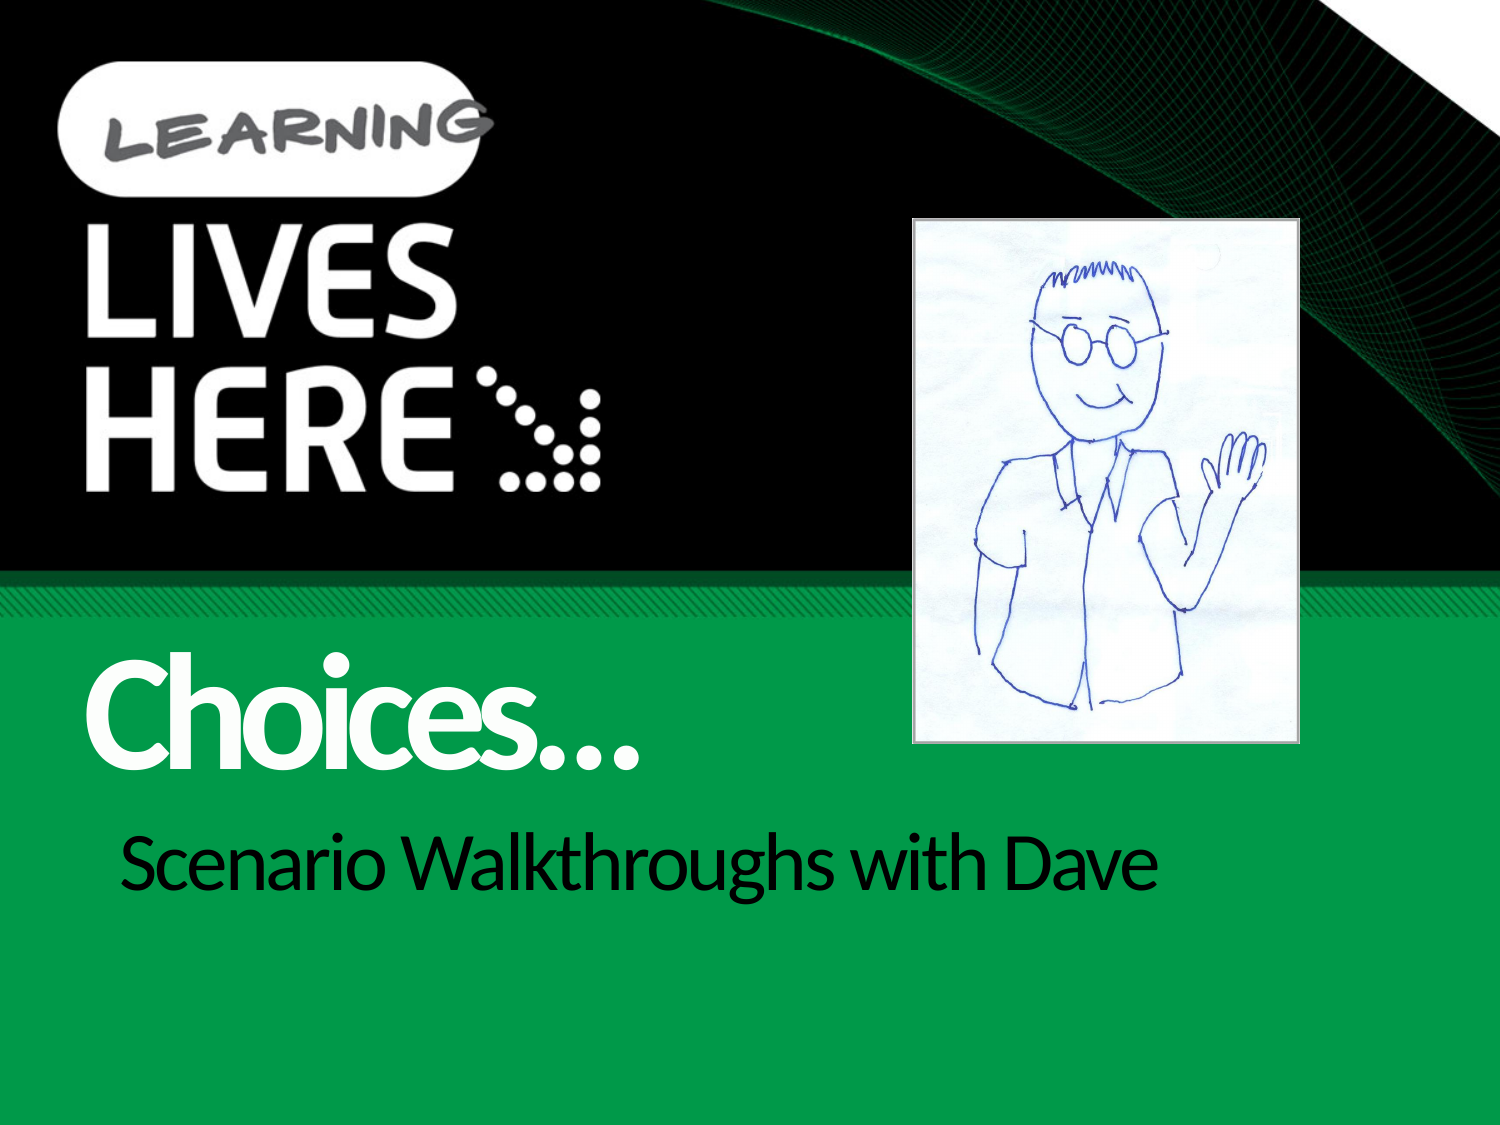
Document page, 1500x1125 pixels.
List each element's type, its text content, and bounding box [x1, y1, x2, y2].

list Choices… [83, 625, 1344, 800]
picture [0, 0, 1500, 1125]
title Scenario Walkthroughs with Dave [119, 818, 1375, 943]
